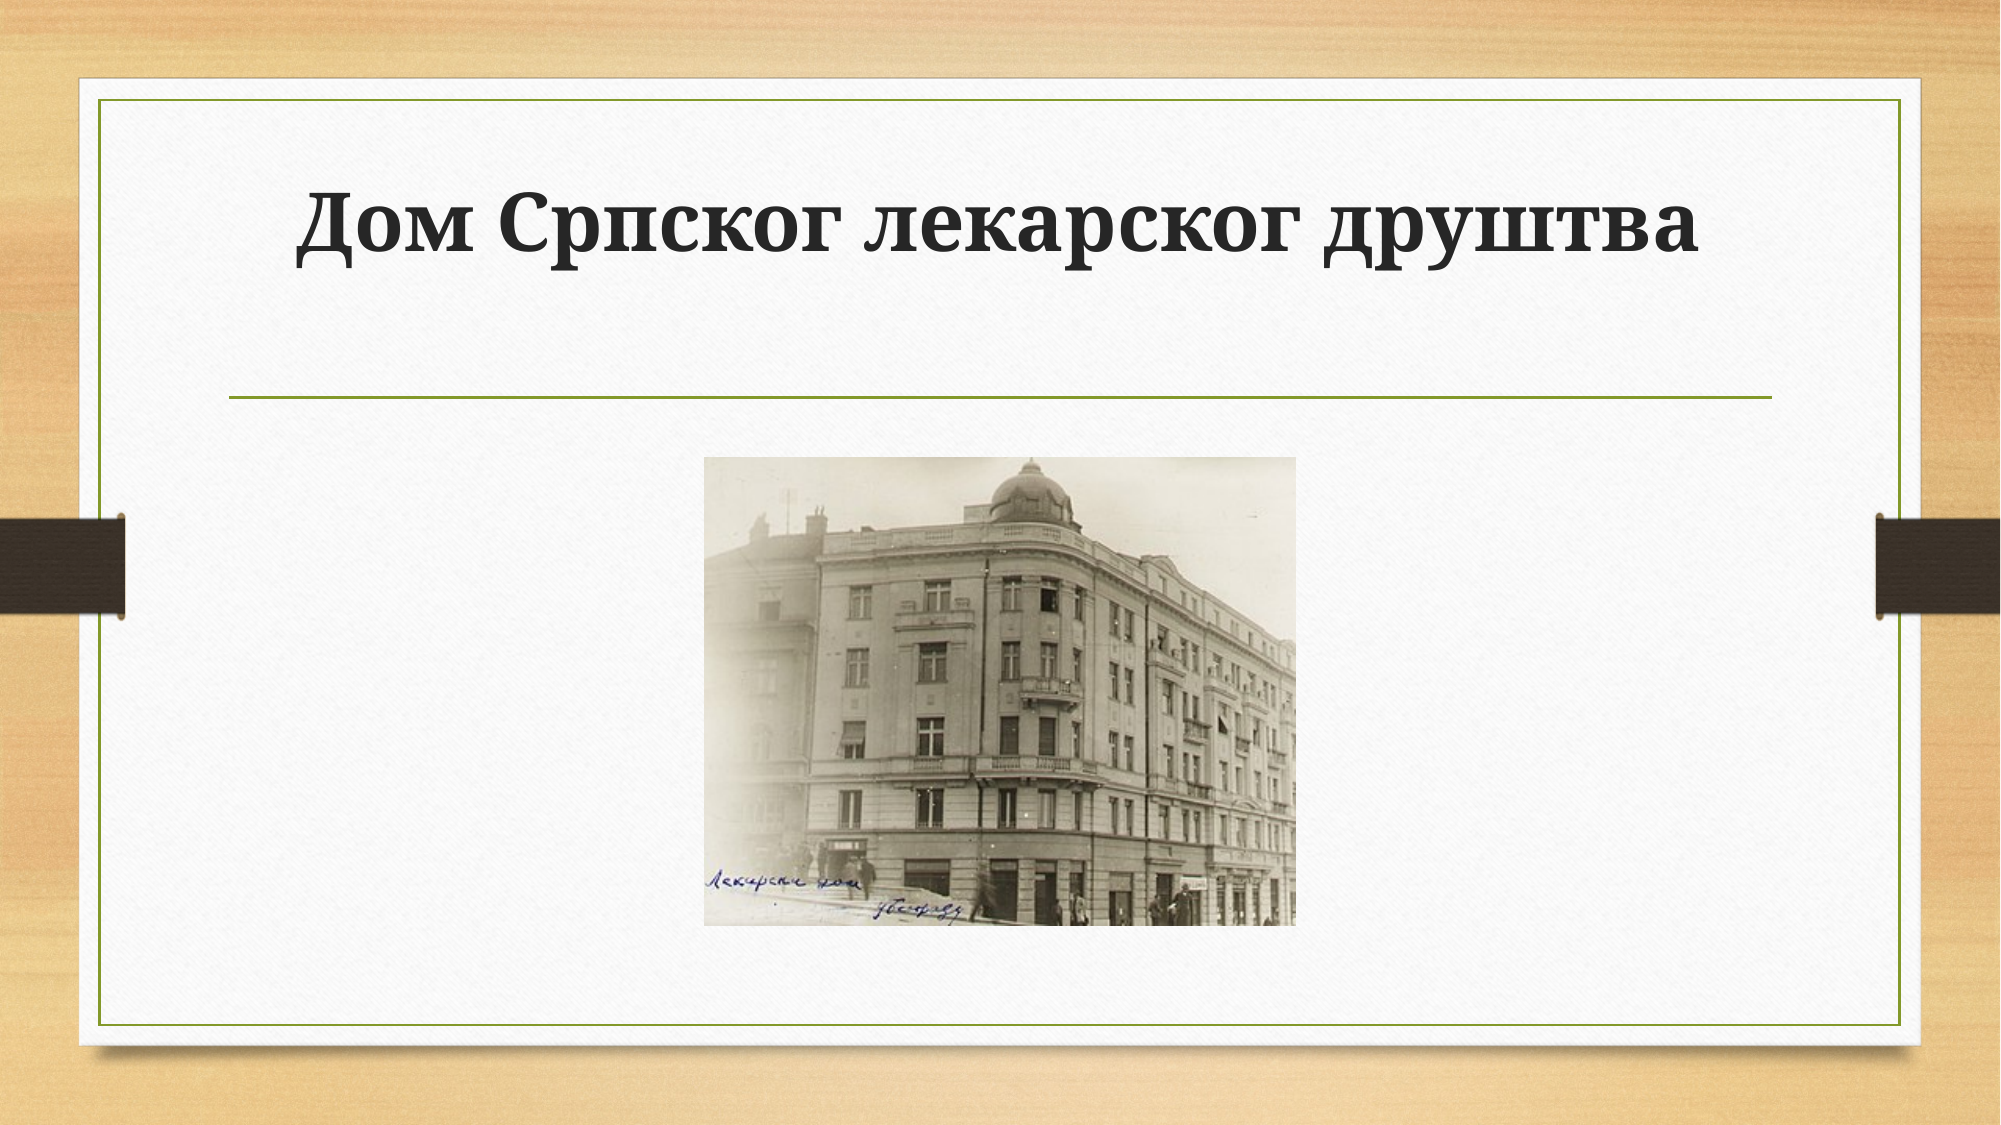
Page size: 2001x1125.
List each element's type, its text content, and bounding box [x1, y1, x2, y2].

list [704, 456, 1296, 927]
picture [0, 0, 2001, 1125]
title Дом Српског лекарског друштва [212, 161, 1788, 375]
